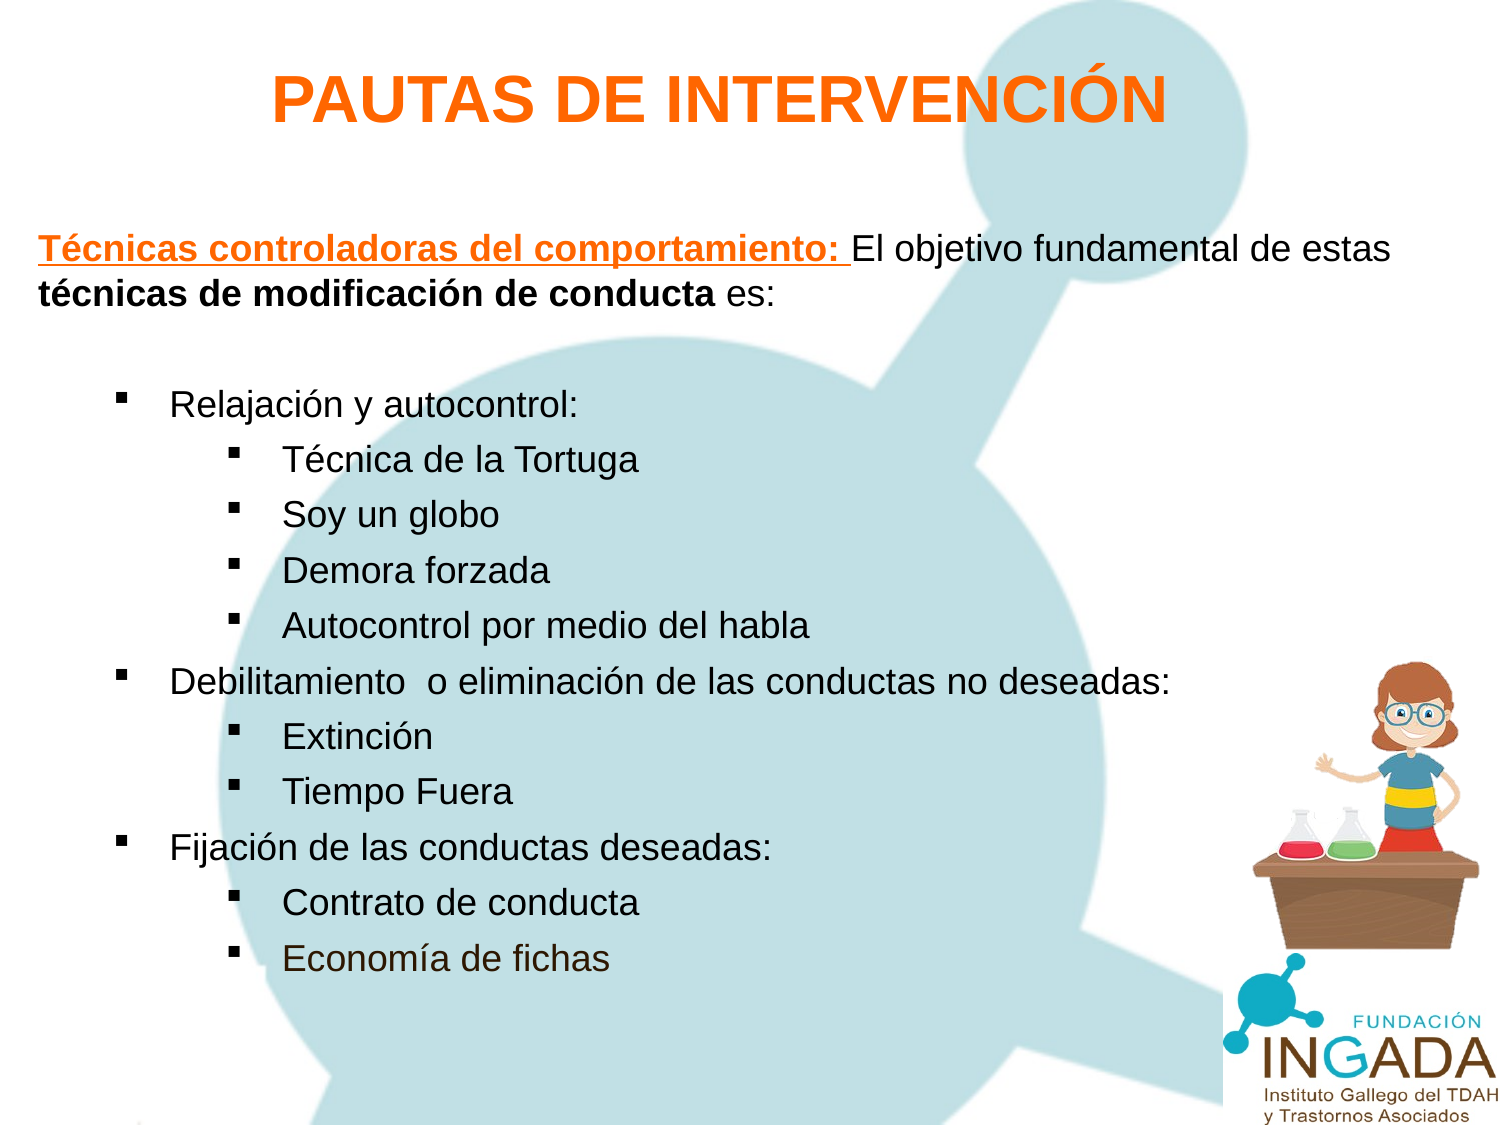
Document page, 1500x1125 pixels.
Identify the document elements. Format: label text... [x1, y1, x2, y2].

text_box PAUTAS DE INTERVENCIÓN [0, 30, 1442, 161]
picture [0, 0, 1500, 1125]
text_box Técnicas controladoras del comportamiento: El objetivo fundamental de estas técnicas de modificación de conducta es: Relajación y autocontrol: Técnica de la Tortuga Soy un globo Demora forzada Autocontrol por medio del habla Debilitamiento o eliminación de las conductas no deseadas: Extinción Tiempo Fuera Fijación de las conductas deseadas: Contrato de conducta Economía de fichas [23, 160, 1477, 1094]
